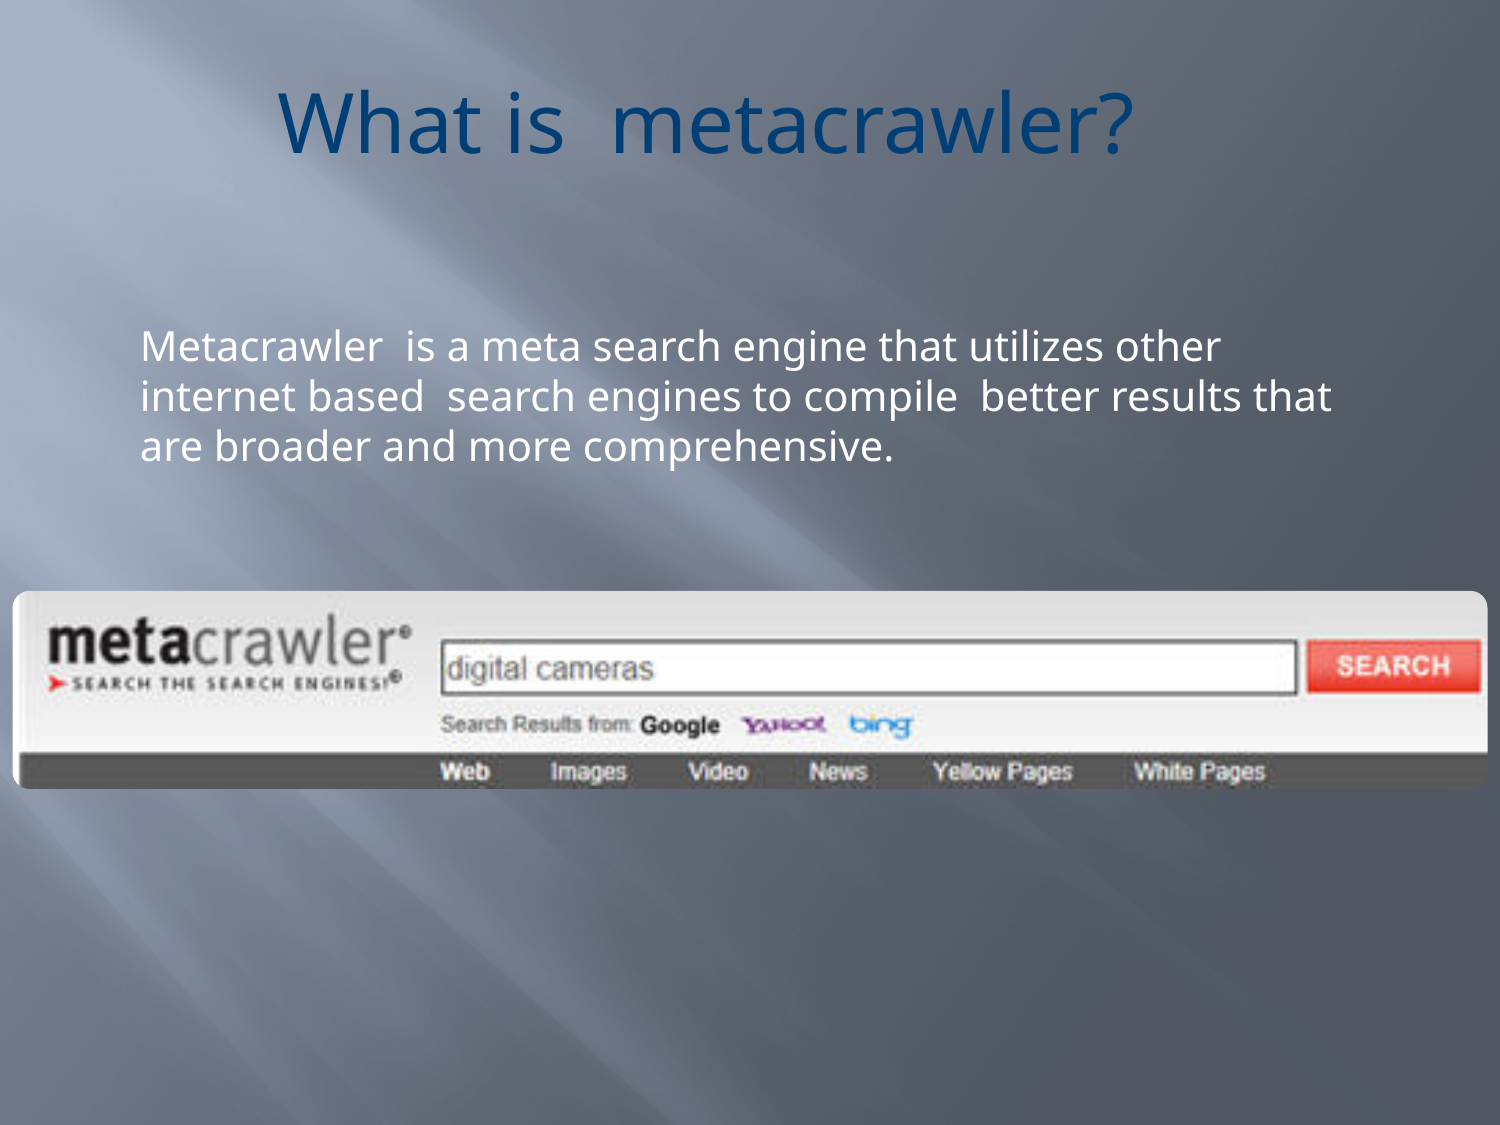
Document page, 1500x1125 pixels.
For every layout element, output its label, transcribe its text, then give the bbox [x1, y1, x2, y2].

text_box Metacrawler is a meta search engine that utilizes other internet based search engines to compile better results that are broader and more comprehensive. [124, 312, 1388, 478]
text_box What is metacrawler? [262, 62, 1225, 178]
picture [12, 590, 1488, 790]
